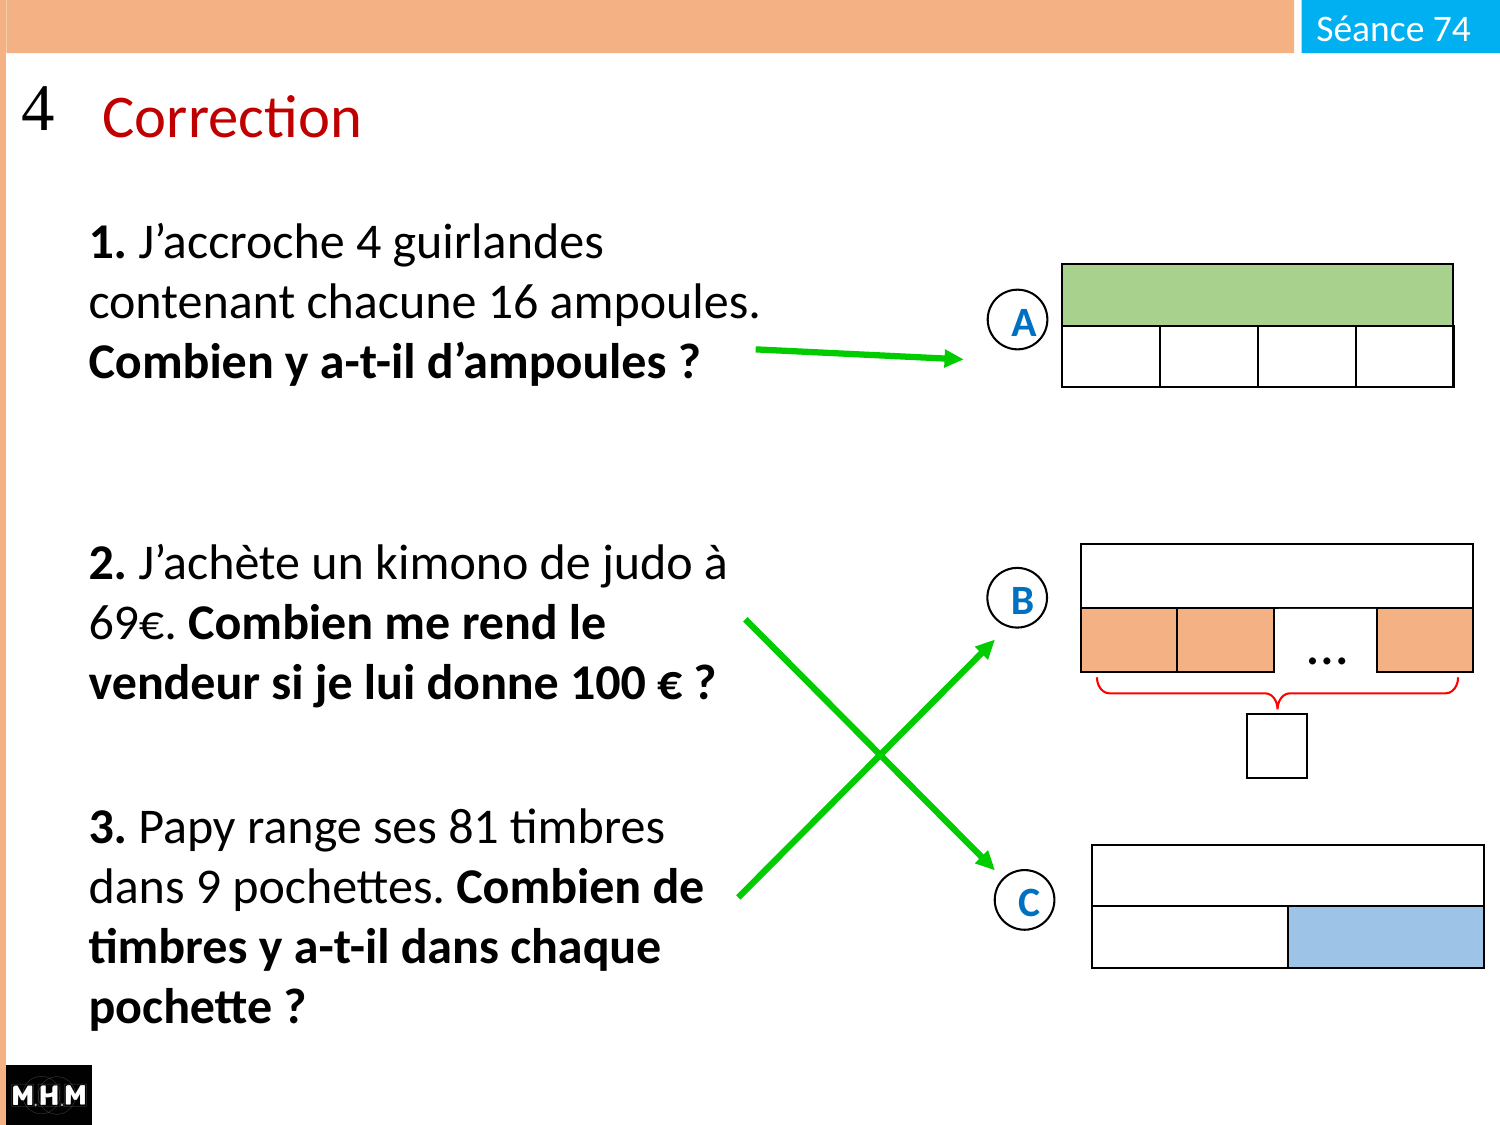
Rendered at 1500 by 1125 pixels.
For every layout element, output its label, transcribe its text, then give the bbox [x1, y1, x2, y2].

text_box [755, 349, 964, 360]
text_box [738, 639, 995, 898]
text_box A [986, 288, 1049, 351]
text_box 2. J’achète un kimono de judo à 69€. Combien me rend le vendeur si je lui donne 100 € ? [73, 521, 746, 717]
text_box 1. J’accroche 4 guirlandes contenant chacune 16 ampoules. Combien y a-t-il d’ampoules ? [73, 200, 797, 396]
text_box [1091, 844, 1484, 968]
picture [6, 1065, 92, 1125]
title Correction [87, 32, 1382, 158]
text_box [745, 620, 995, 871]
text_box C [993, 869, 1056, 931]
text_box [1061, 264, 1454, 388]
text_box B [986, 566, 1049, 629]
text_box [1081, 544, 1474, 778]
text_box 3. Papy range ses 81 timbres dans 9 pochettes. Combien de timbres y a-t-il dans chaque pochette ? [73, 786, 784, 1041]
